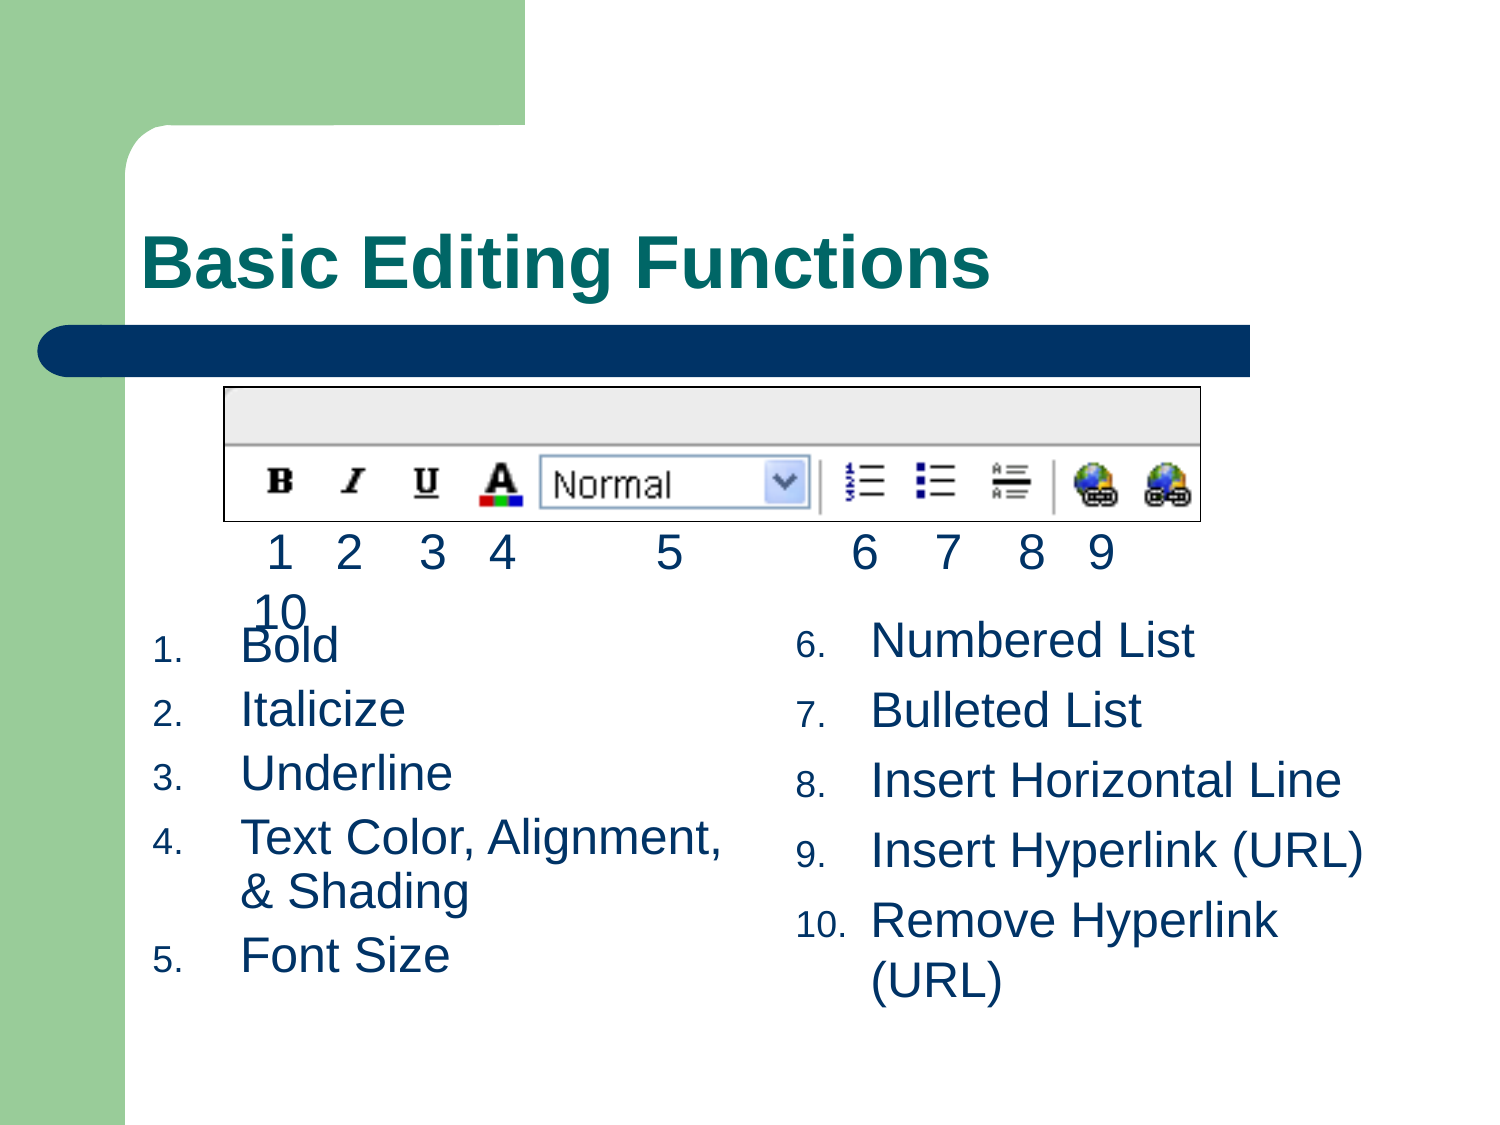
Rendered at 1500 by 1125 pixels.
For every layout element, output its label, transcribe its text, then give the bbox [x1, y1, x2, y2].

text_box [224, 387, 1213, 588]
list Numbered List Bulleted List Insert Horizontal Line Insert Hyperlink (URL) Remove Hyperlink (URL) [780, 599, 1400, 999]
title Basic Editing Functions [124, 124, 1426, 313]
list Bold Italicize Underline Text Color, Alignment, & Shading Font Size [137, 611, 757, 999]
